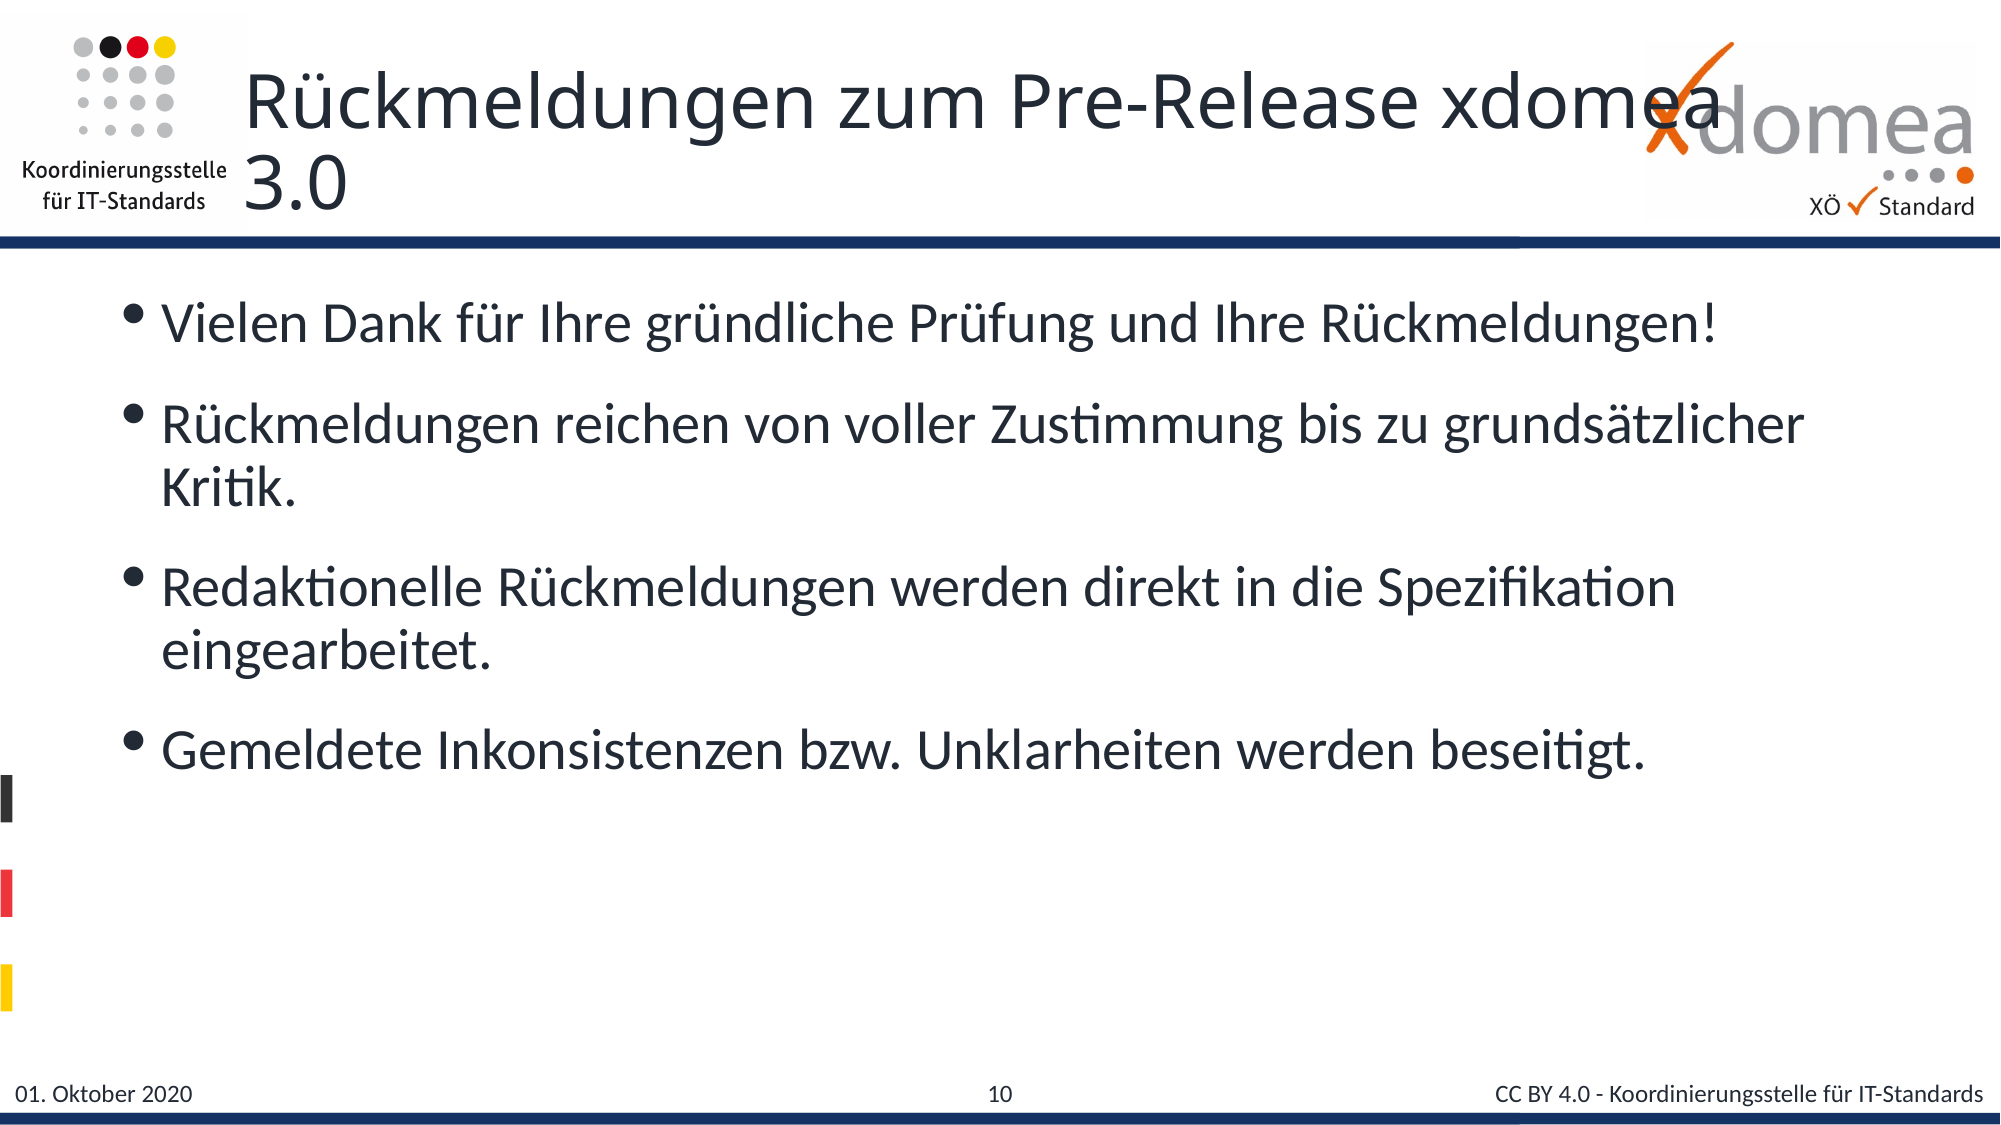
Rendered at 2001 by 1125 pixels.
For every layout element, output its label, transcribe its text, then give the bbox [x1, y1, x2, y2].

picture [1, 14, 248, 231]
title Rückmeldungen zum Pre-Release xdomea 3.0 [244, 36, 1790, 226]
footer CC BY 4.0 - Koordinierungsstelle für IT-Standards [1307, 1062, 2000, 1123]
picture [1790, 42, 1977, 221]
list Vielen Dank für Ihre gründliche Prüfung und Ihre Rückmeldungen! Rückmeldungen reichen von voller Zustimmung bis zu grundsätzlicher Kritik. Redaktionelle Rückmeldungen werden direkt in die Spezifikation eingearbeitet. Gemeldete Inkonsistenzen bzw. Unklarheiten werden beseitigt. [76, 285, 1950, 1010]
slide_number 10 [813, 1062, 1187, 1123]
